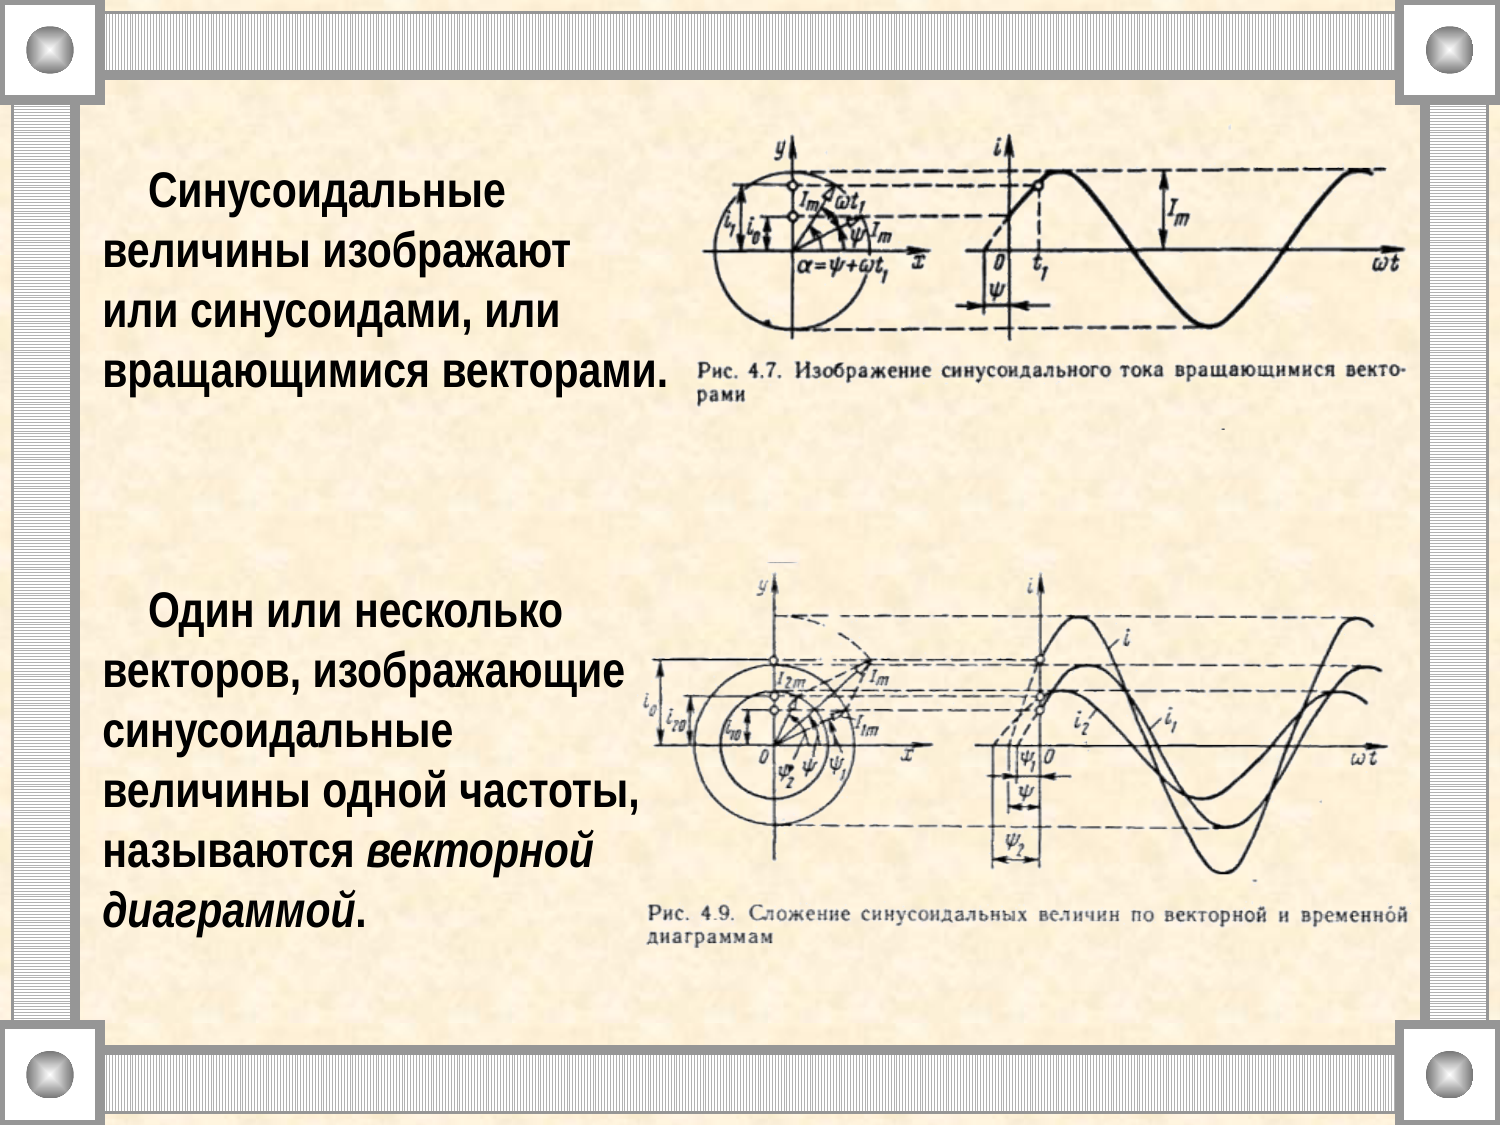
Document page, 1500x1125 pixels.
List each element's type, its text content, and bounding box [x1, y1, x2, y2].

picture [80, 80, 1420, 1045]
picture [0, 105, 11, 1020]
picture [105, 1114, 1395, 1125]
picture [105, 0, 1395, 11]
picture [1489, 105, 1500, 1020]
text_box Синусоидальные величины изображают или синусоидами, или вращающимися векторами. Один или несколько векторов, изображающие синусоидальные величины одной частоты, называются векторной диаграммой. [87, 150, 1425, 946]
